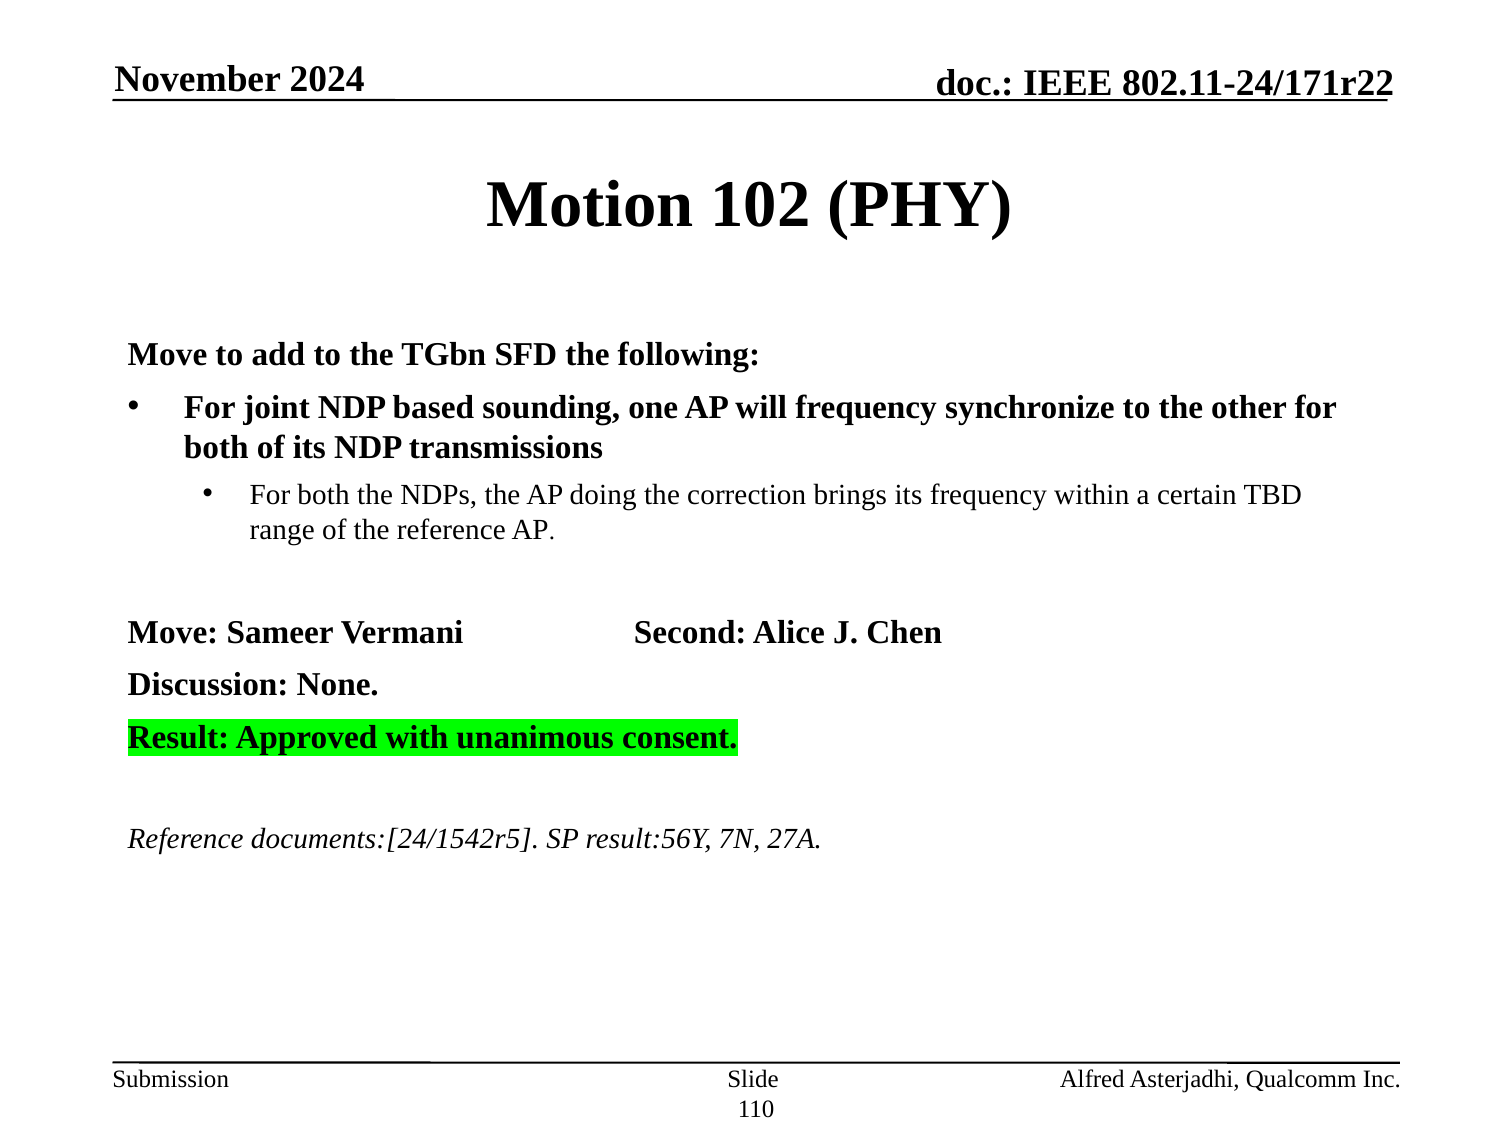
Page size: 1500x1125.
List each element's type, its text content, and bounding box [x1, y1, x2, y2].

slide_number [114, 54, 423, 100]
list Move to add to the TGbn SFD the following: For joint NDP based sounding, one AP will frequency synchronize to the other for both of its NDP transmissions For both the NDPs, the AP doing the correction brings its frequency within a certain TBD range of the reference AP. Move: Sameer Vermani Second: Alice J. Chen Discussion: None. Result: Approved with unanimous consent. Reference documents:[24/1542r5]. SP result:56Y, 7N, 27A. [112, 324, 1388, 1000]
title Motion 102 (PHY) [112, 112, 1388, 288]
slide_number Slide 110 [712, 1061, 800, 1123]
footer Alfred Asterjadhi, Qualcomm Inc. [878, 1061, 1402, 1093]
